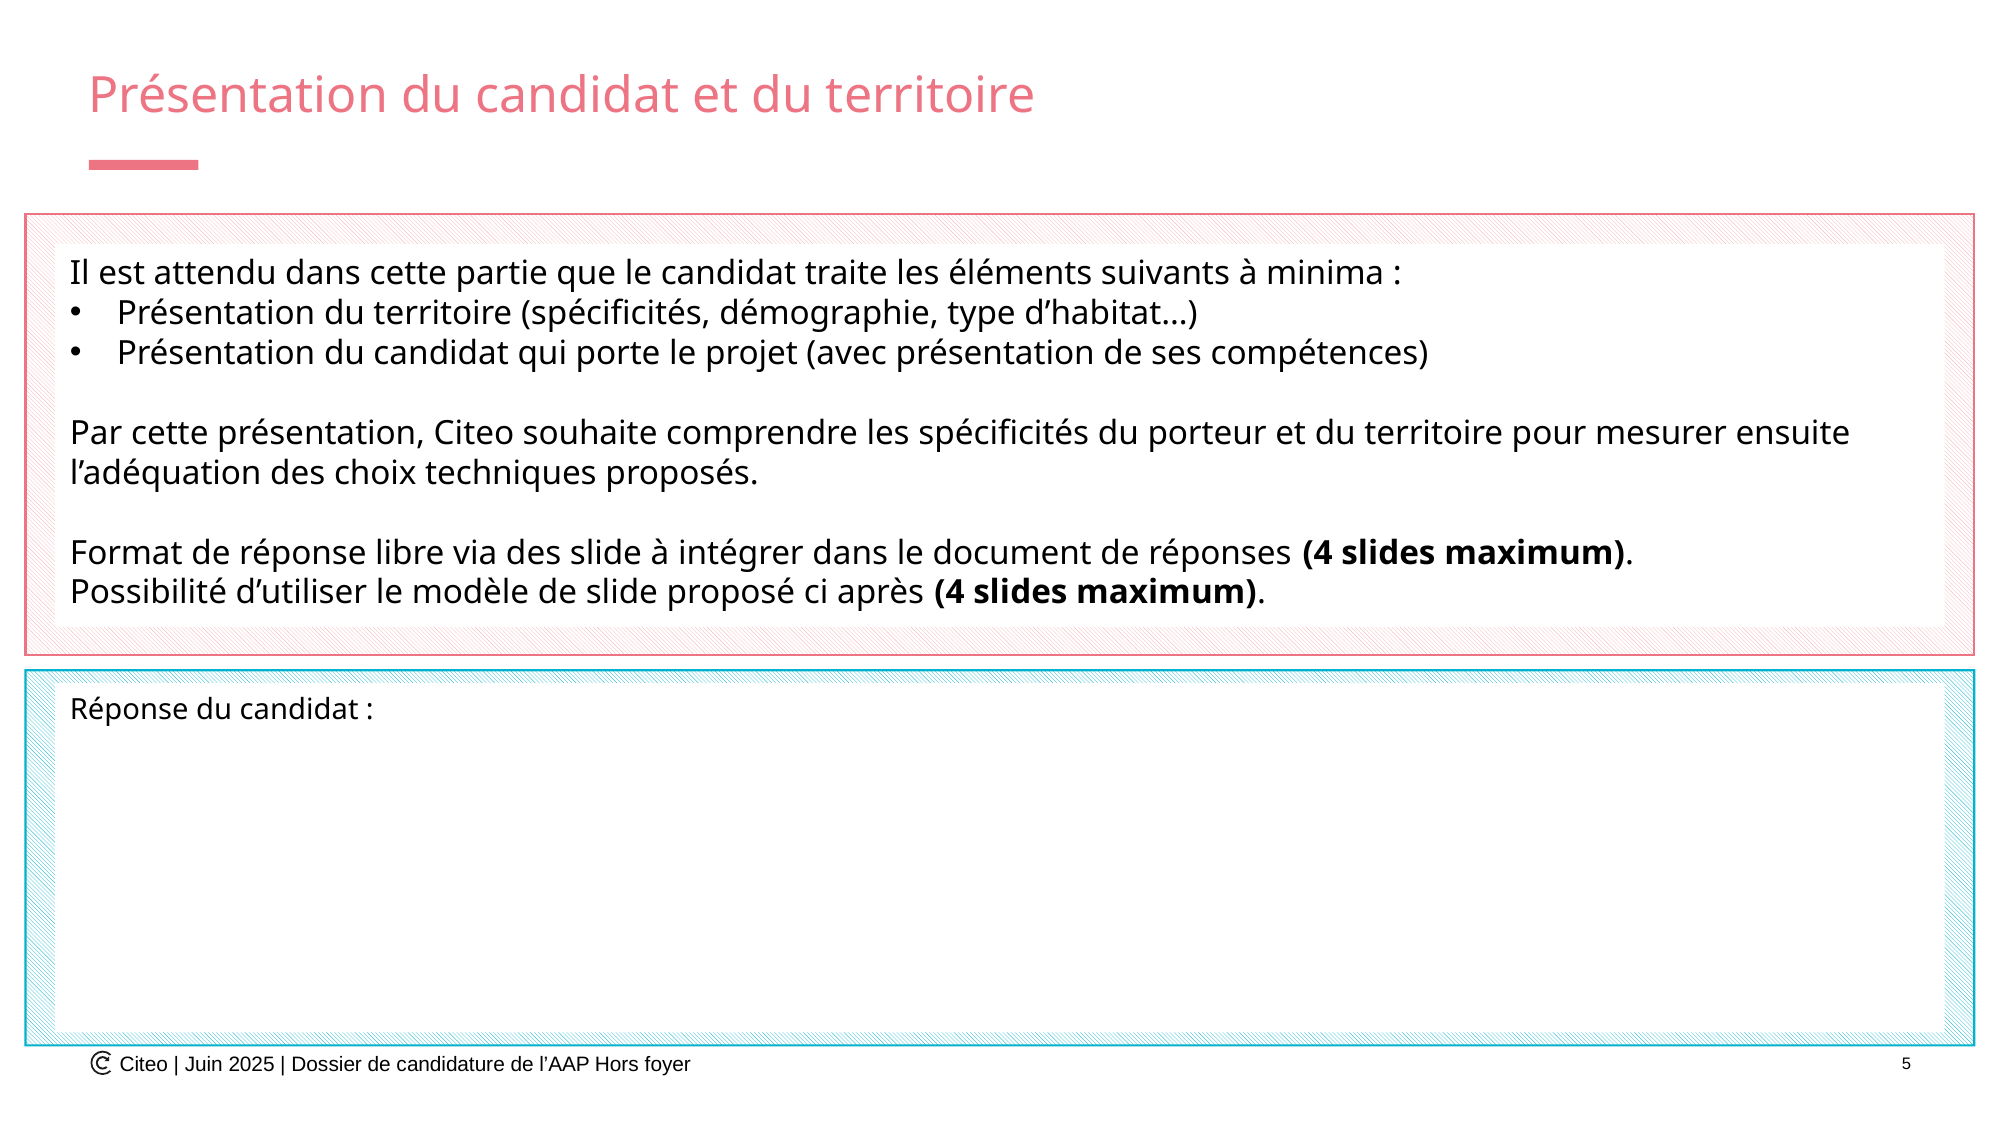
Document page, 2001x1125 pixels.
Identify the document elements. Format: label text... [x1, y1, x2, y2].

title Présentation du candidat et du territoire [73, 31, 1910, 165]
text_box Il est attendu dans cette partie que le candidat traite les éléments suivants à minima : Présentation du territoire (spécificités, démographie, type d’habitat…) Présentation du candidat qui porte le projet (avec présentation de ses compétences) Par cette présentation, Citeo souhaite comprendre les spécificités du porteur et du territoire pour mesurer ensuite l’adéquation des choix techniques proposés. Format de réponse libre via des slide à intégrer dans le document de réponses (4 slides maximum). Possibilité d’utiliser le modèle de slide proposé ci après (4 slides maximum). [55, 243, 1945, 627]
text_box [24, 213, 1975, 656]
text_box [25, 670, 1975, 1046]
slide_number 5 [1808, 1047, 1927, 1094]
footer Citeo | Juin 2025 | Dossier de candidature de l’AAP Hors foyer [119, 1047, 1799, 1093]
